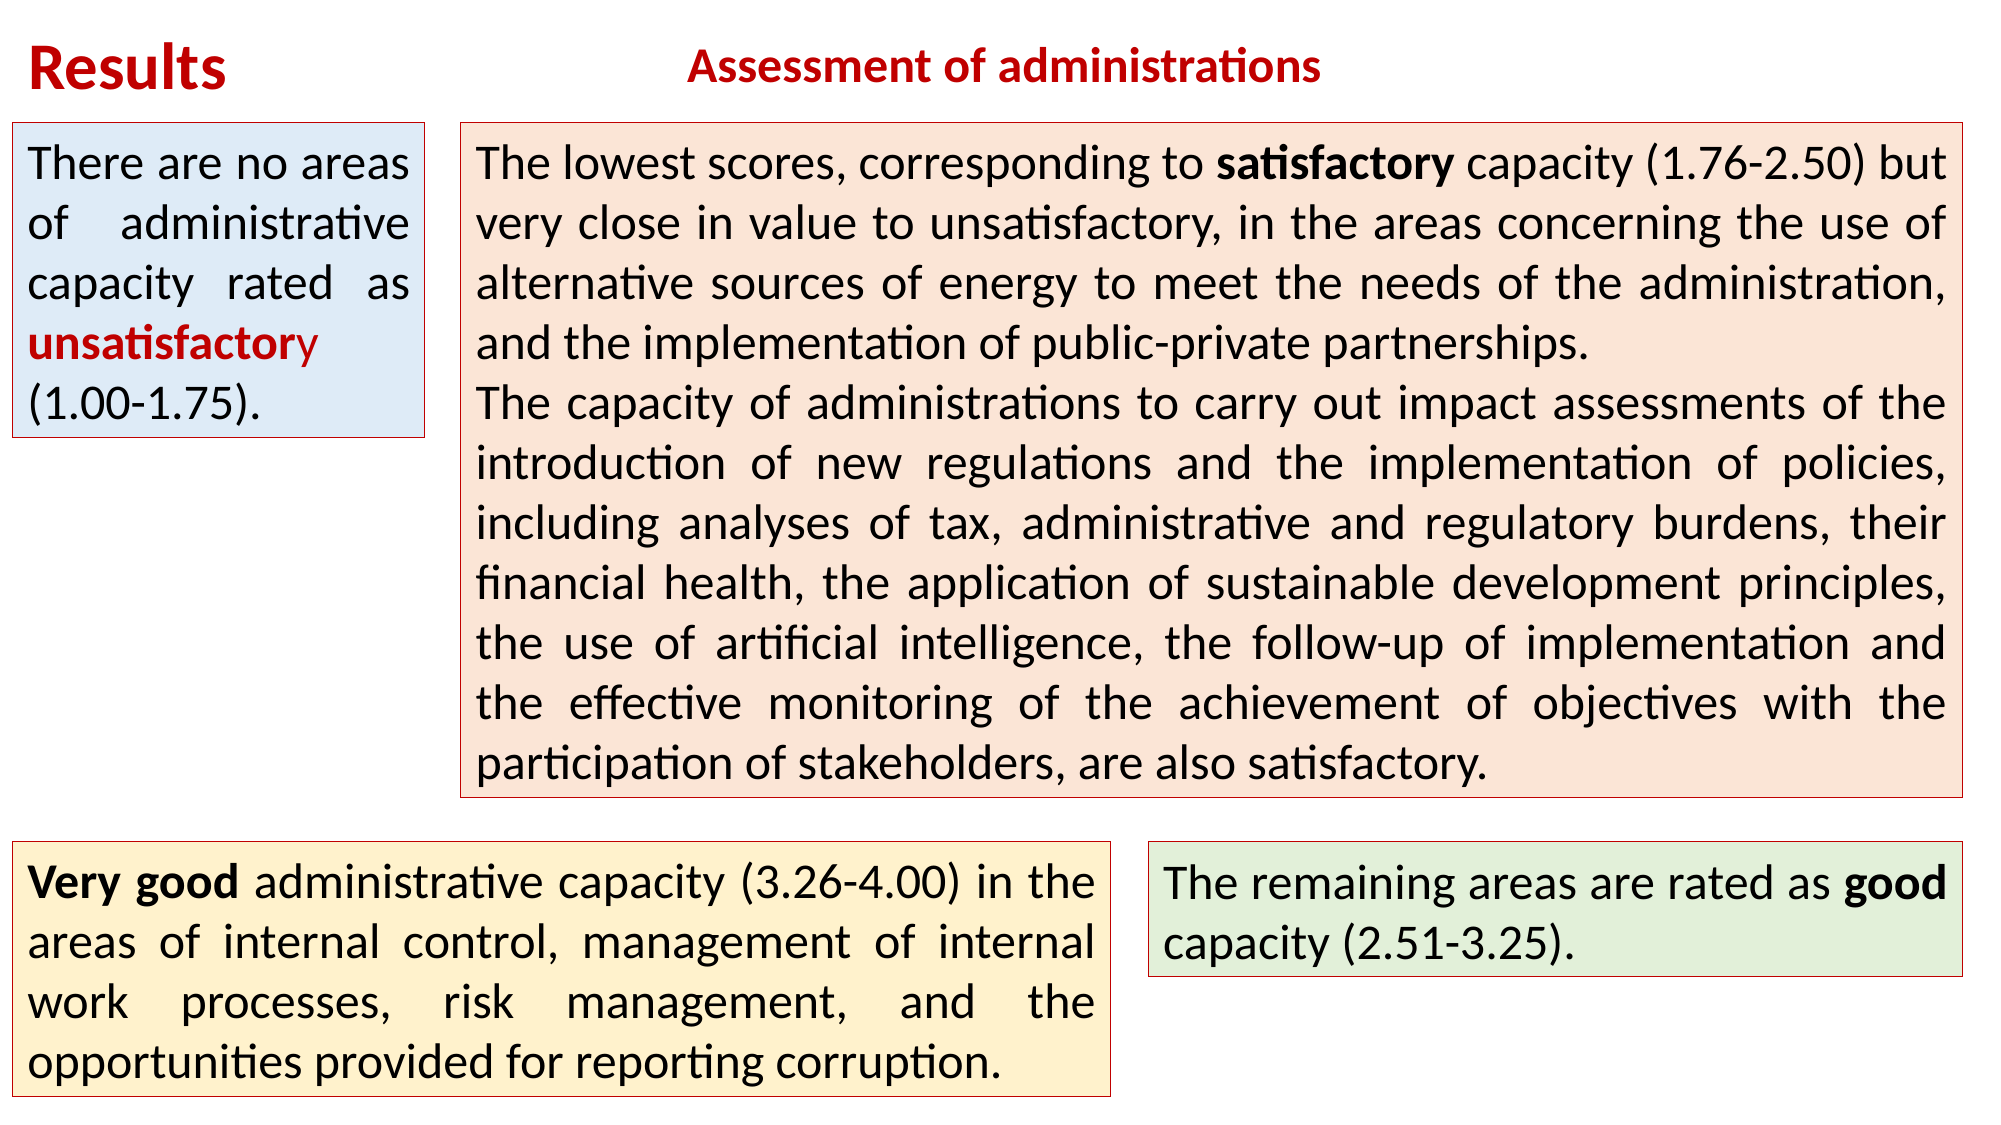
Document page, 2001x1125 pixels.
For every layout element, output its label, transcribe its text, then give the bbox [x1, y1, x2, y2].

text_box The lowest scores, corresponding to satisfactory capacity (1.76-2.50) but very close in value to unsatisfactory, in the areas concerning the use of alternative sources of energy to meet the needs of the administration, and the implementation of public-private partnerships. The capacity of administrations to carry out impact assessments of the introduction of new regulations and the implementation of policies, including analyses of tax, administrative and regulatory burdens, their financial health, the application of sustainable development principles, the use of artificial intelligence, the follow-up of implementation and the effective monitoring of the achievement of objectives with the participation of stakeholders, are also satisfactory. [460, 122, 1963, 798]
text_box The remaining areas are rated as good capacity (2.51-3.25). [1148, 841, 1963, 977]
text_box Very good administrative capacity (3.26-4.00) in the areas of internal control, management of internal work processes, risk management, and the opportunities provided for reporting corruption. [12, 841, 1111, 1097]
text_box Results [13, 15, 243, 111]
text_box There are no areas of administrative capacity rated as unsatisfactory (1.00-1.75). [12, 122, 425, 438]
text_box Assessment of administrations [672, 24, 1337, 100]
